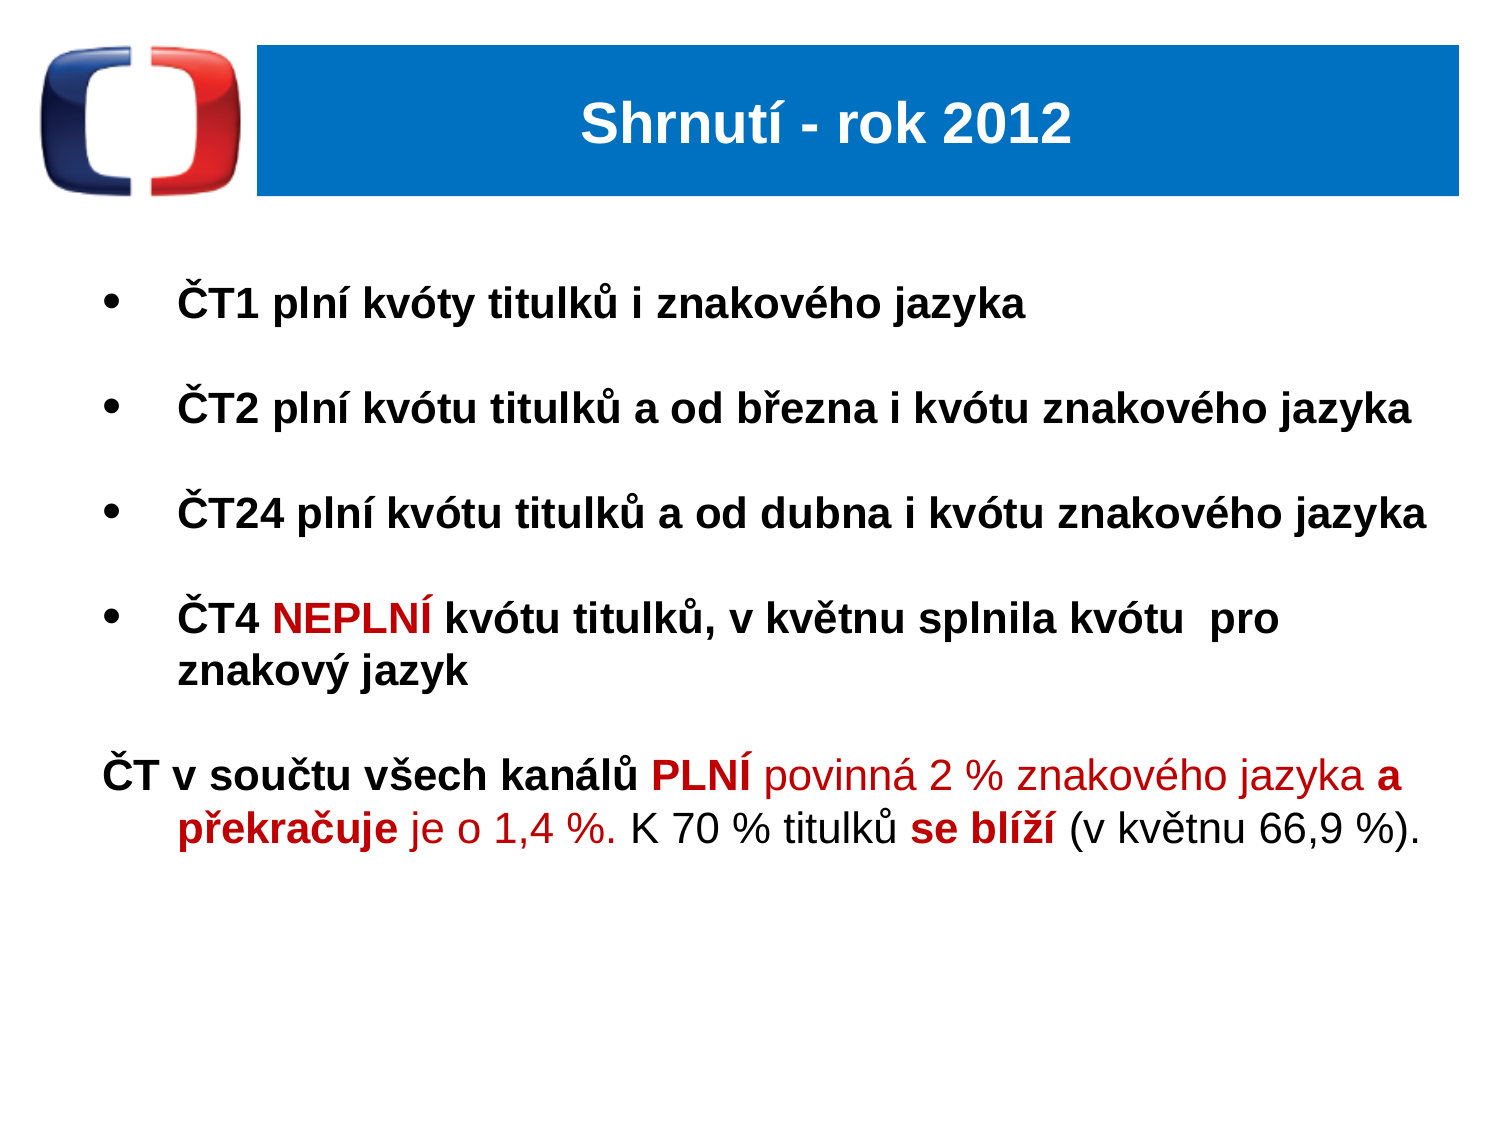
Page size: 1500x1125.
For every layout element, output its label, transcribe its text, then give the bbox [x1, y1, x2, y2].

text_box Shrnutí - rok 2012 [258, 45, 1459, 197]
text_box ČT1 plní kvóty titulků i znakového jazyka ČT2 plní kvótu titulků a od března i kvótu znakového jazyka ČT24 plní kvótu titulků a od dubna i kvótu znakového jazyka ČT4 NEPLNÍ kvótu titulků, v květnu splnila kvótu pro znakový jazyk ČT v součtu všech kanálů PLNÍ povinná 2 % znakového jazyka a překračuje je o 1,4 %. K 70 % titulků se blíží (v květnu 66,9 %). [87, 267, 1458, 912]
picture [31, 44, 257, 201]
